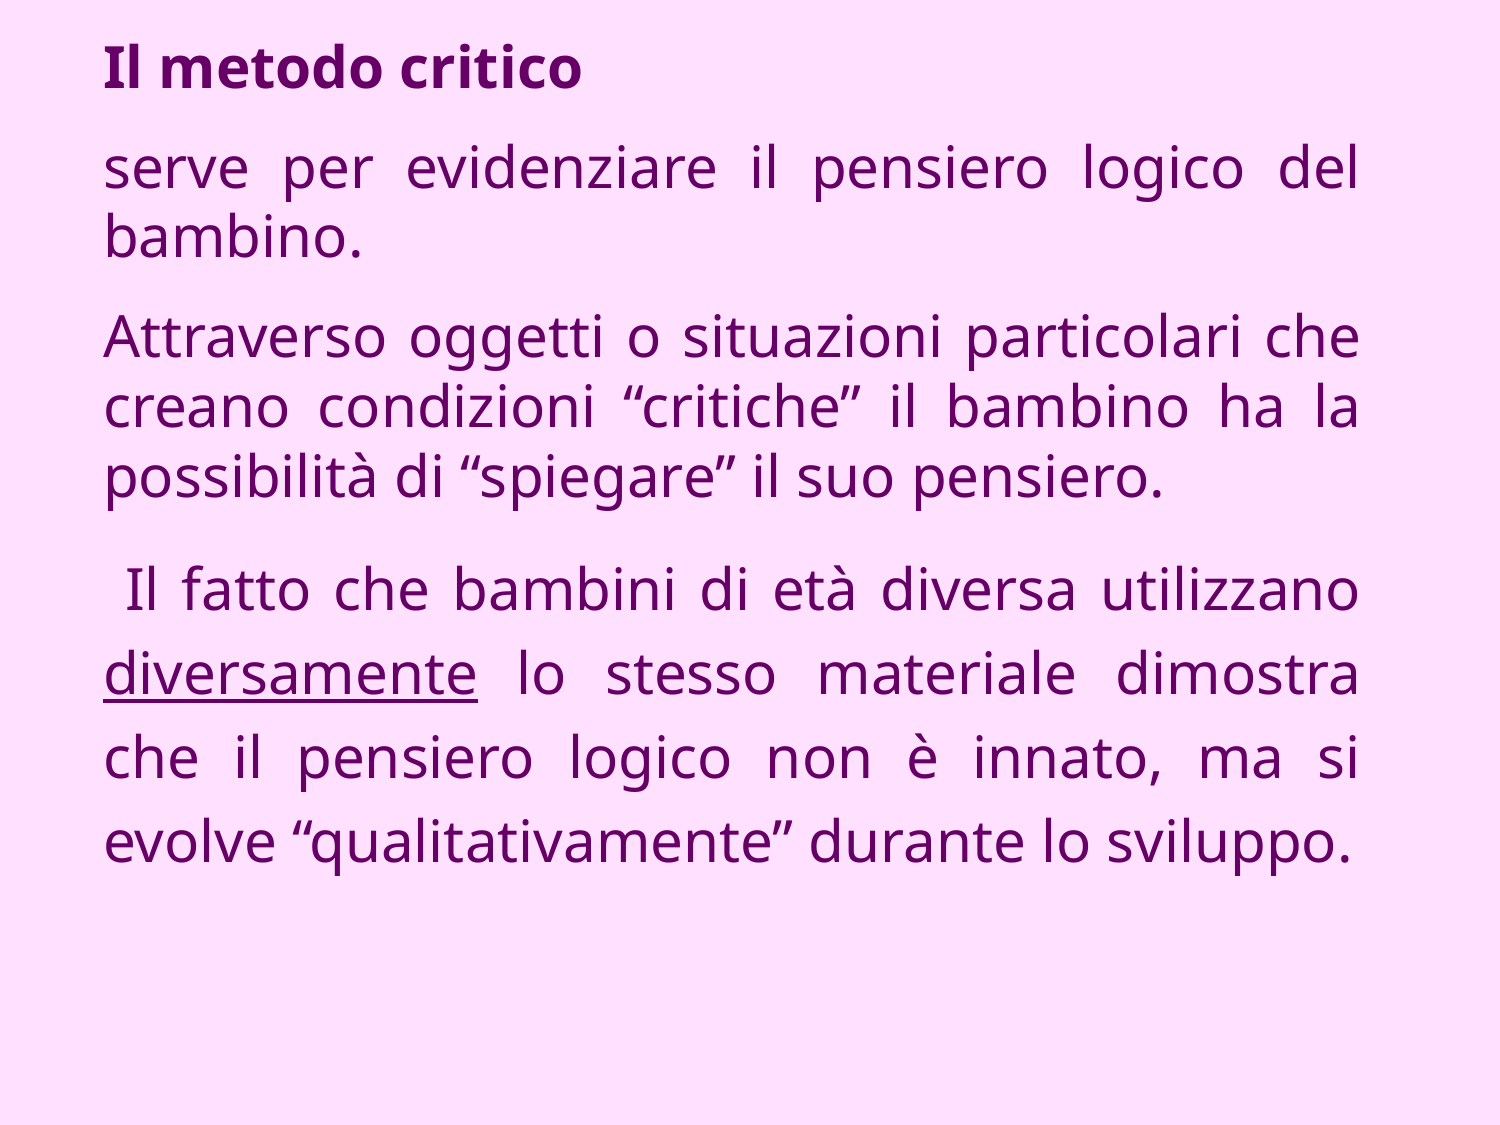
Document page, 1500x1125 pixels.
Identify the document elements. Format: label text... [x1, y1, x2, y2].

text_box Il metodo critico serve per evidenziare il pensiero logico del bambino. Attraverso oggetti o situazioni particolari che creano condizioni “critiche” il bambino ha la possibilità di “spiegare” il suo pensiero. Il fatto che bambini di età diversa utilizzano diversamente lo stesso materiale dimostra che il pensiero logico non è innato, ma si evolve “qualitativamente” durante lo sviluppo. [88, 23, 1376, 1094]
